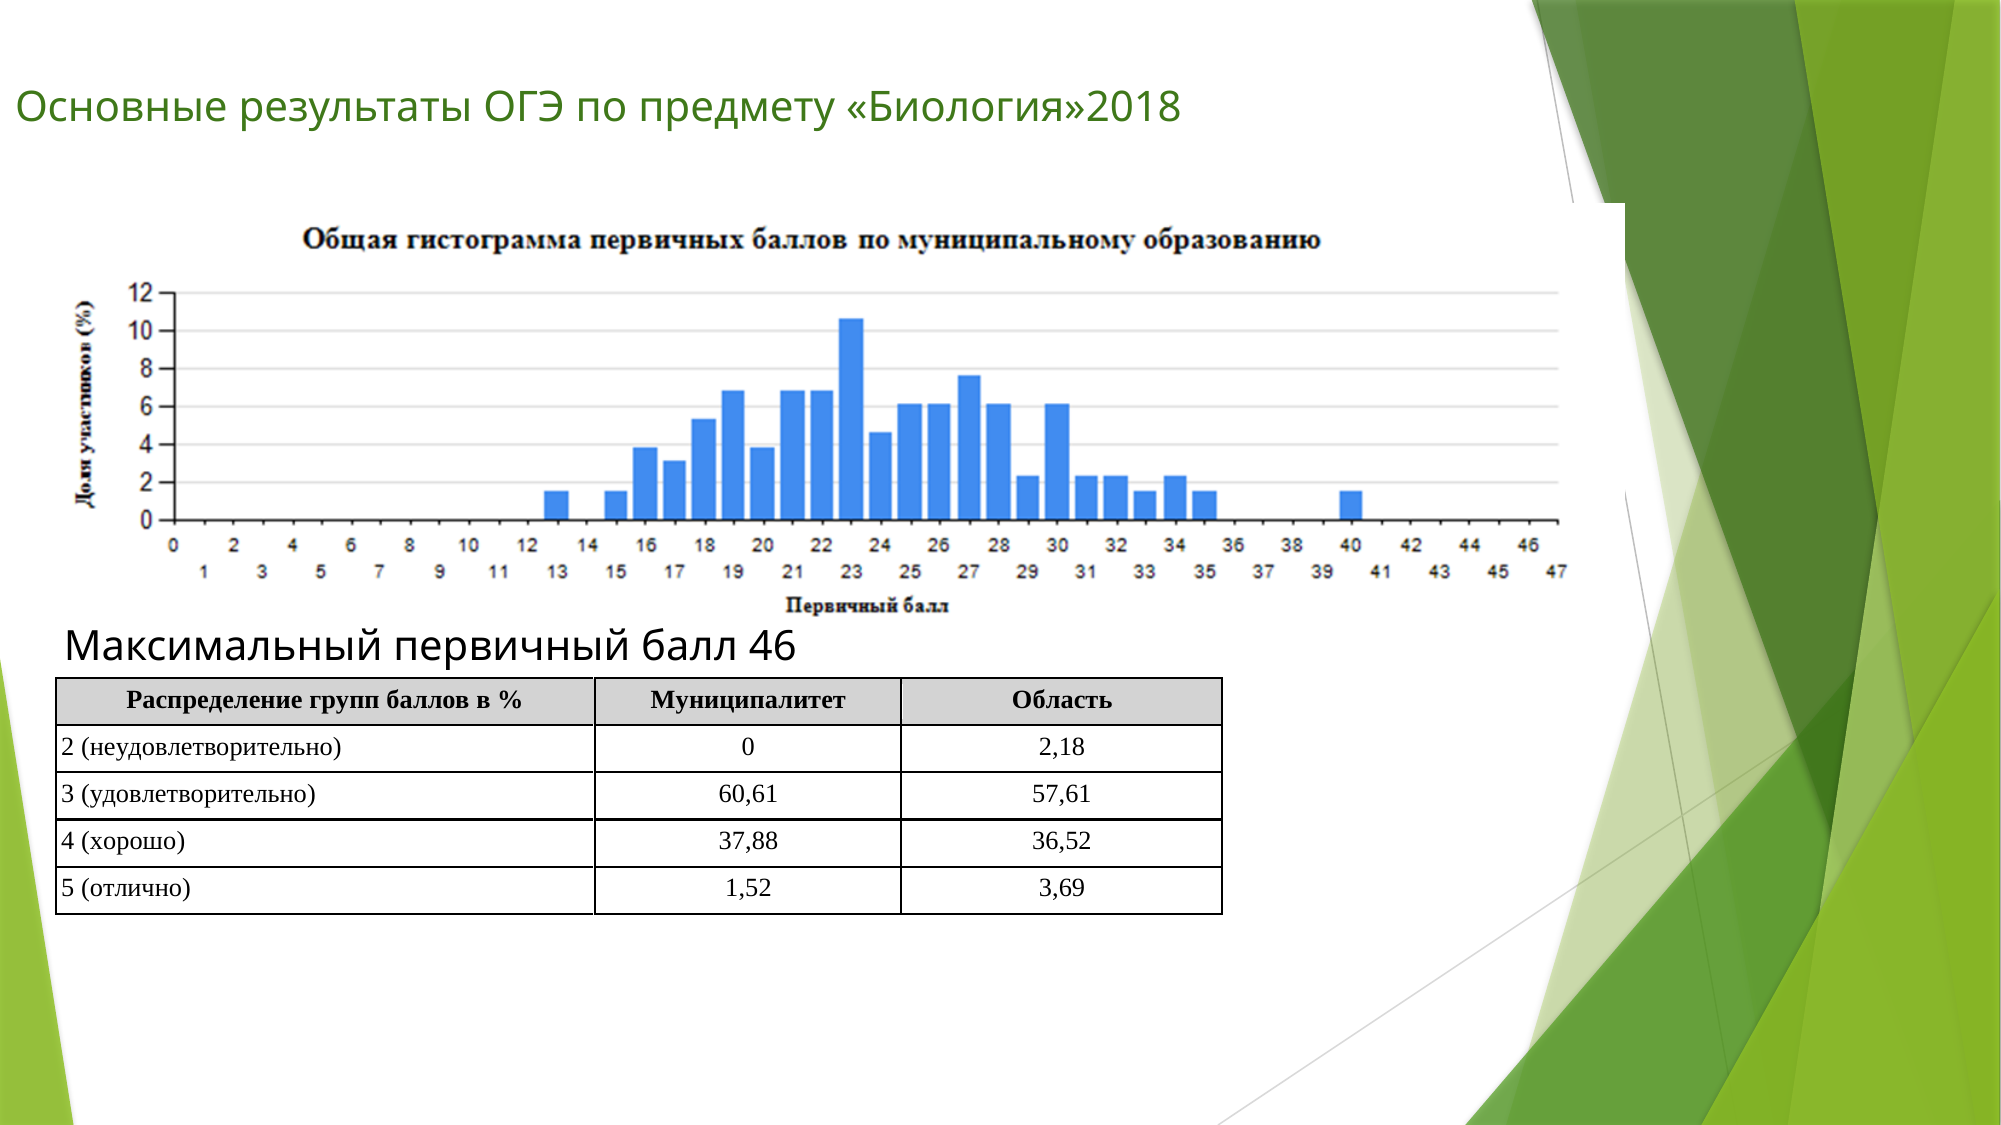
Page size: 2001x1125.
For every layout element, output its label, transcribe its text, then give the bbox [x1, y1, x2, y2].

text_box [54, 676, 1981, 969]
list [0, 203, 1625, 635]
text_box Максимальный первичный балл 46 [48, 646, 823, 677]
title Основные результаты ОГЭ по предмету «Биология»2018 [0, 68, 1769, 200]
